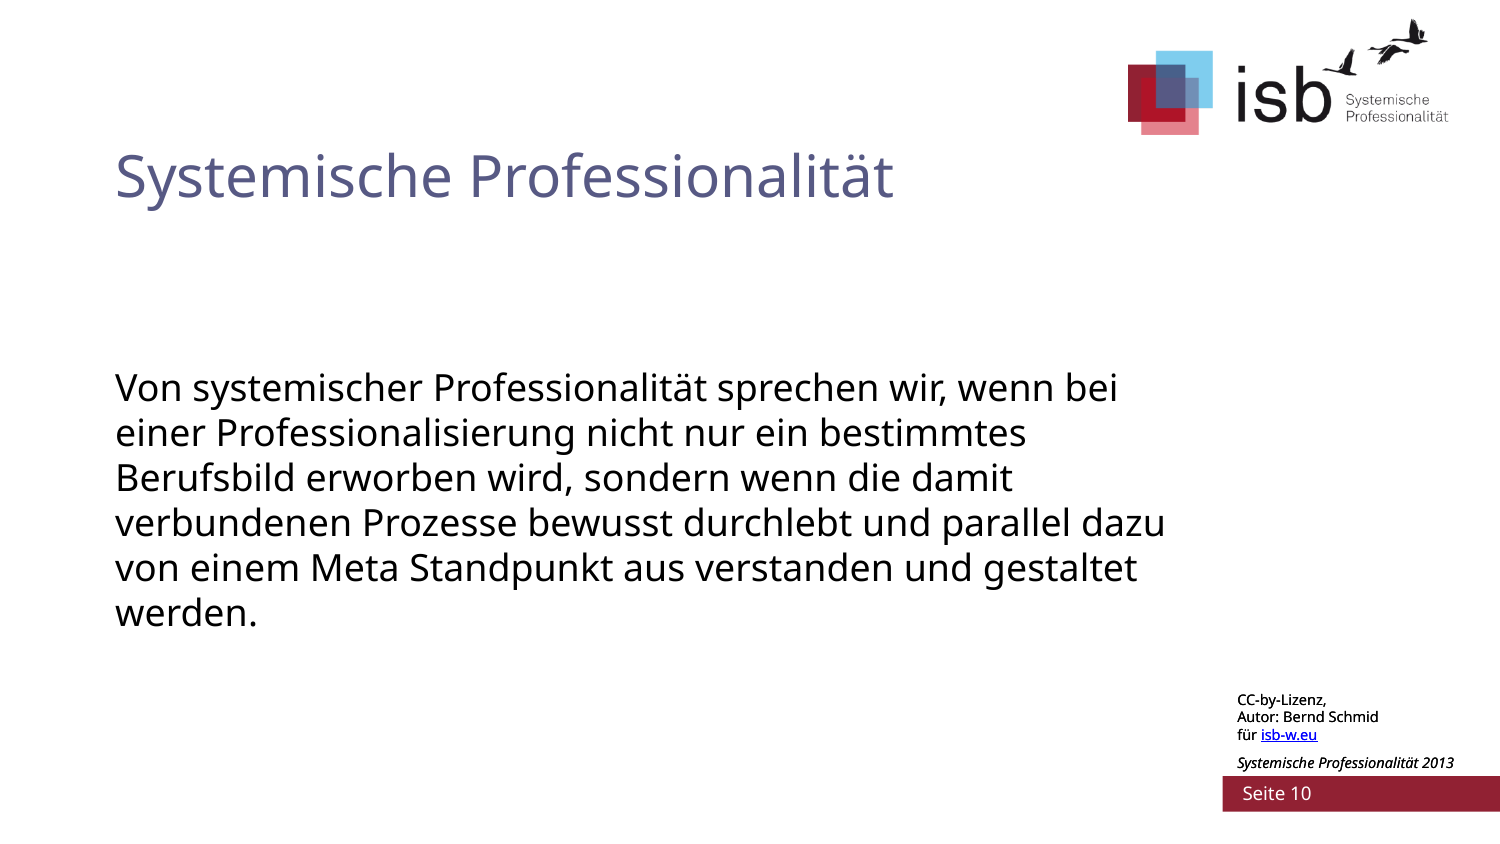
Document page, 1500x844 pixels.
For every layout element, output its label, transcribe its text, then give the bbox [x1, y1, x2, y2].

picture [1128, 14, 1461, 139]
title Systemische Professionalität [100, 67, 1223, 185]
list Von systemischer Professionalität sprechen wir, wenn bei einer Professionalisierung nicht nur ein bestimmtes Berufsbild erworben wird, sondern wenn die damit verbundenen Prozesse bewusst durchlebt und parallel dazu von einem Meta Standpunkt aus verstanden und gestaltet werden. [100, 185, 1223, 812]
text_box CC-by-Lizenz, Autor: Bernd Schmid für isb-w.eu Systemische Professionalität 2013 [1222, 543, 1500, 844]
